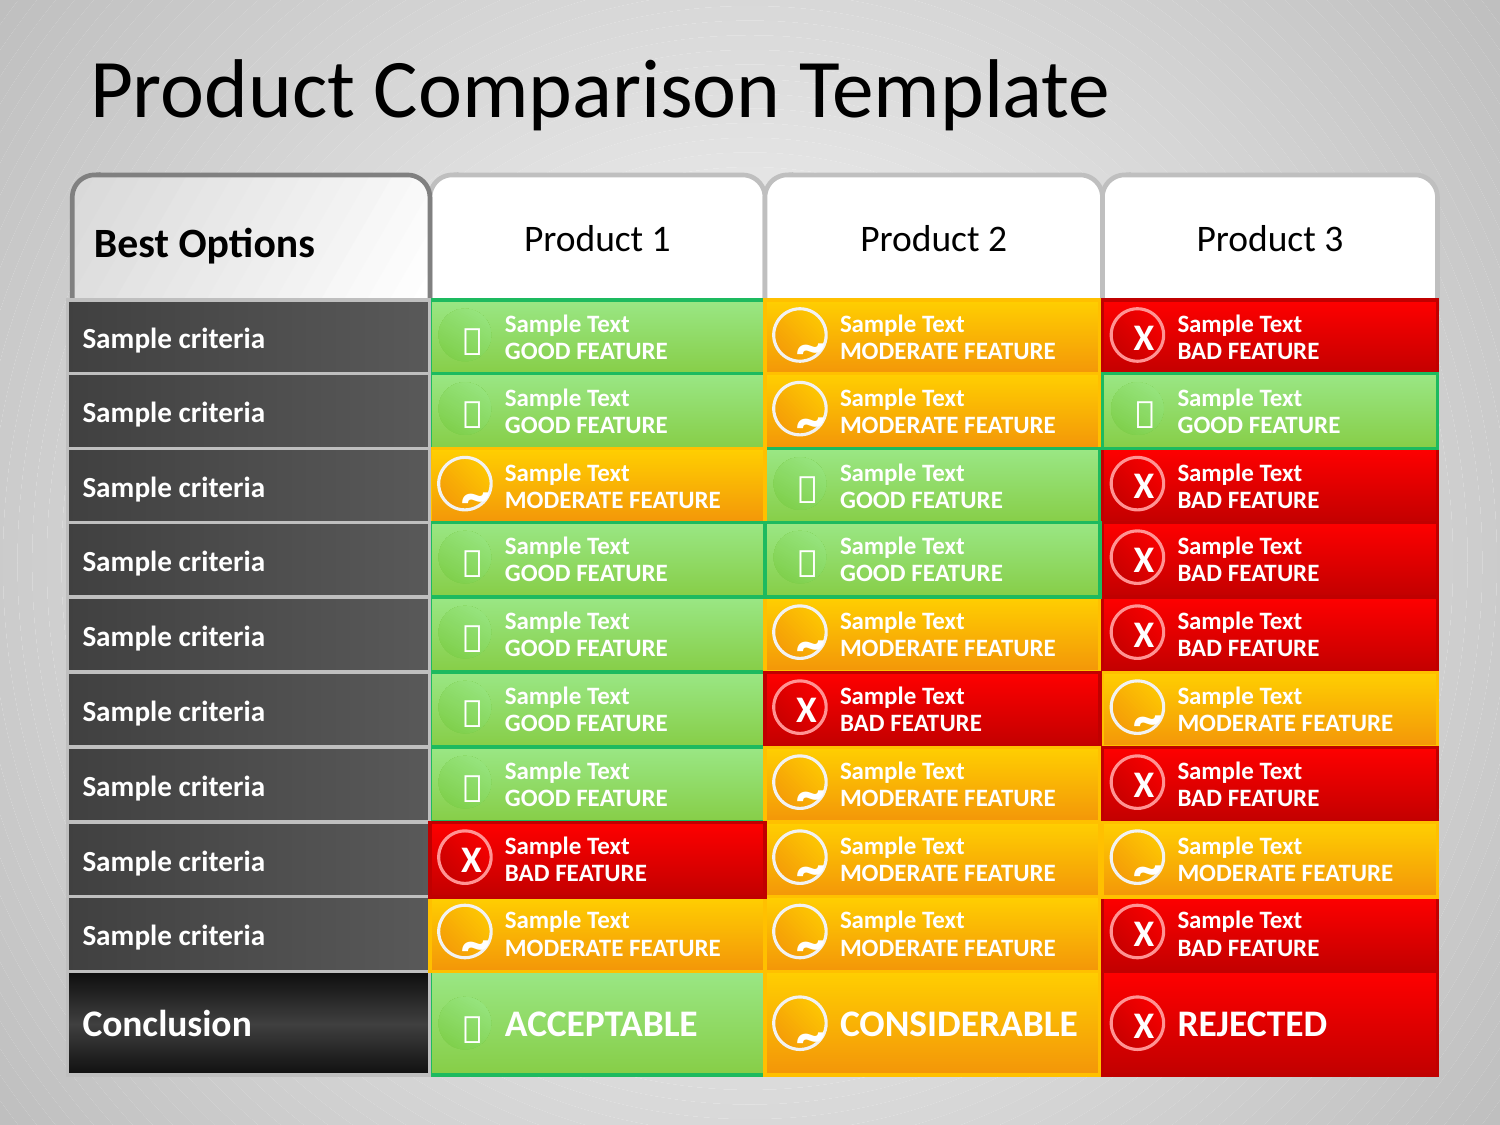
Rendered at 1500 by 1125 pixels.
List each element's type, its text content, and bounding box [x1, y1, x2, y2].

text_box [1102, 671, 1438, 746]
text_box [429, 521, 763, 596]
text_box Sample criteria [65, 446, 424, 520]
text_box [429, 448, 766, 521]
text_box Sample criteria [65, 745, 424, 820]
text_box Sample criteria [65, 820, 424, 894]
text_box Sample criteria [65, 298, 430, 371]
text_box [771, 896, 1097, 969]
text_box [429, 906, 766, 972]
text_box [1102, 971, 1438, 1076]
text_box Sample criteria [65, 595, 424, 670]
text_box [768, 448, 1097, 520]
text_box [767, 821, 1101, 894]
text_box Sample criteria [65, 520, 424, 595]
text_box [764, 606, 1097, 670]
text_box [764, 299, 1101, 371]
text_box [429, 978, 759, 1076]
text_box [429, 596, 759, 671]
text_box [1102, 373, 1438, 449]
text_box Product 1 [430, 172, 765, 298]
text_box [1102, 596, 1438, 671]
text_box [429, 821, 766, 898]
text_box Sample criteria [65, 371, 424, 446]
text_box Product 2 [762, 172, 1105, 298]
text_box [764, 521, 1101, 598]
text_box Sample criteria [65, 670, 424, 745]
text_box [429, 671, 763, 746]
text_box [764, 373, 1100, 446]
text_box Product 3 [1103, 172, 1440, 301]
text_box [429, 746, 763, 821]
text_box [764, 746, 1101, 820]
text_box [764, 971, 1100, 1076]
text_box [429, 299, 763, 372]
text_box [1102, 905, 1438, 971]
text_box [1102, 456, 1438, 521]
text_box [1102, 746, 1438, 821]
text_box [1102, 521, 1438, 596]
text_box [764, 671, 1101, 745]
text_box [429, 373, 762, 447]
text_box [1102, 821, 1438, 898]
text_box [1102, 299, 1438, 373]
text_box Sample criteria [65, 894, 424, 969]
title Product Comparison Template [75, 12, 1425, 155]
text_box Best Options [70, 172, 433, 298]
text_box Conclusion [65, 969, 424, 1077]
